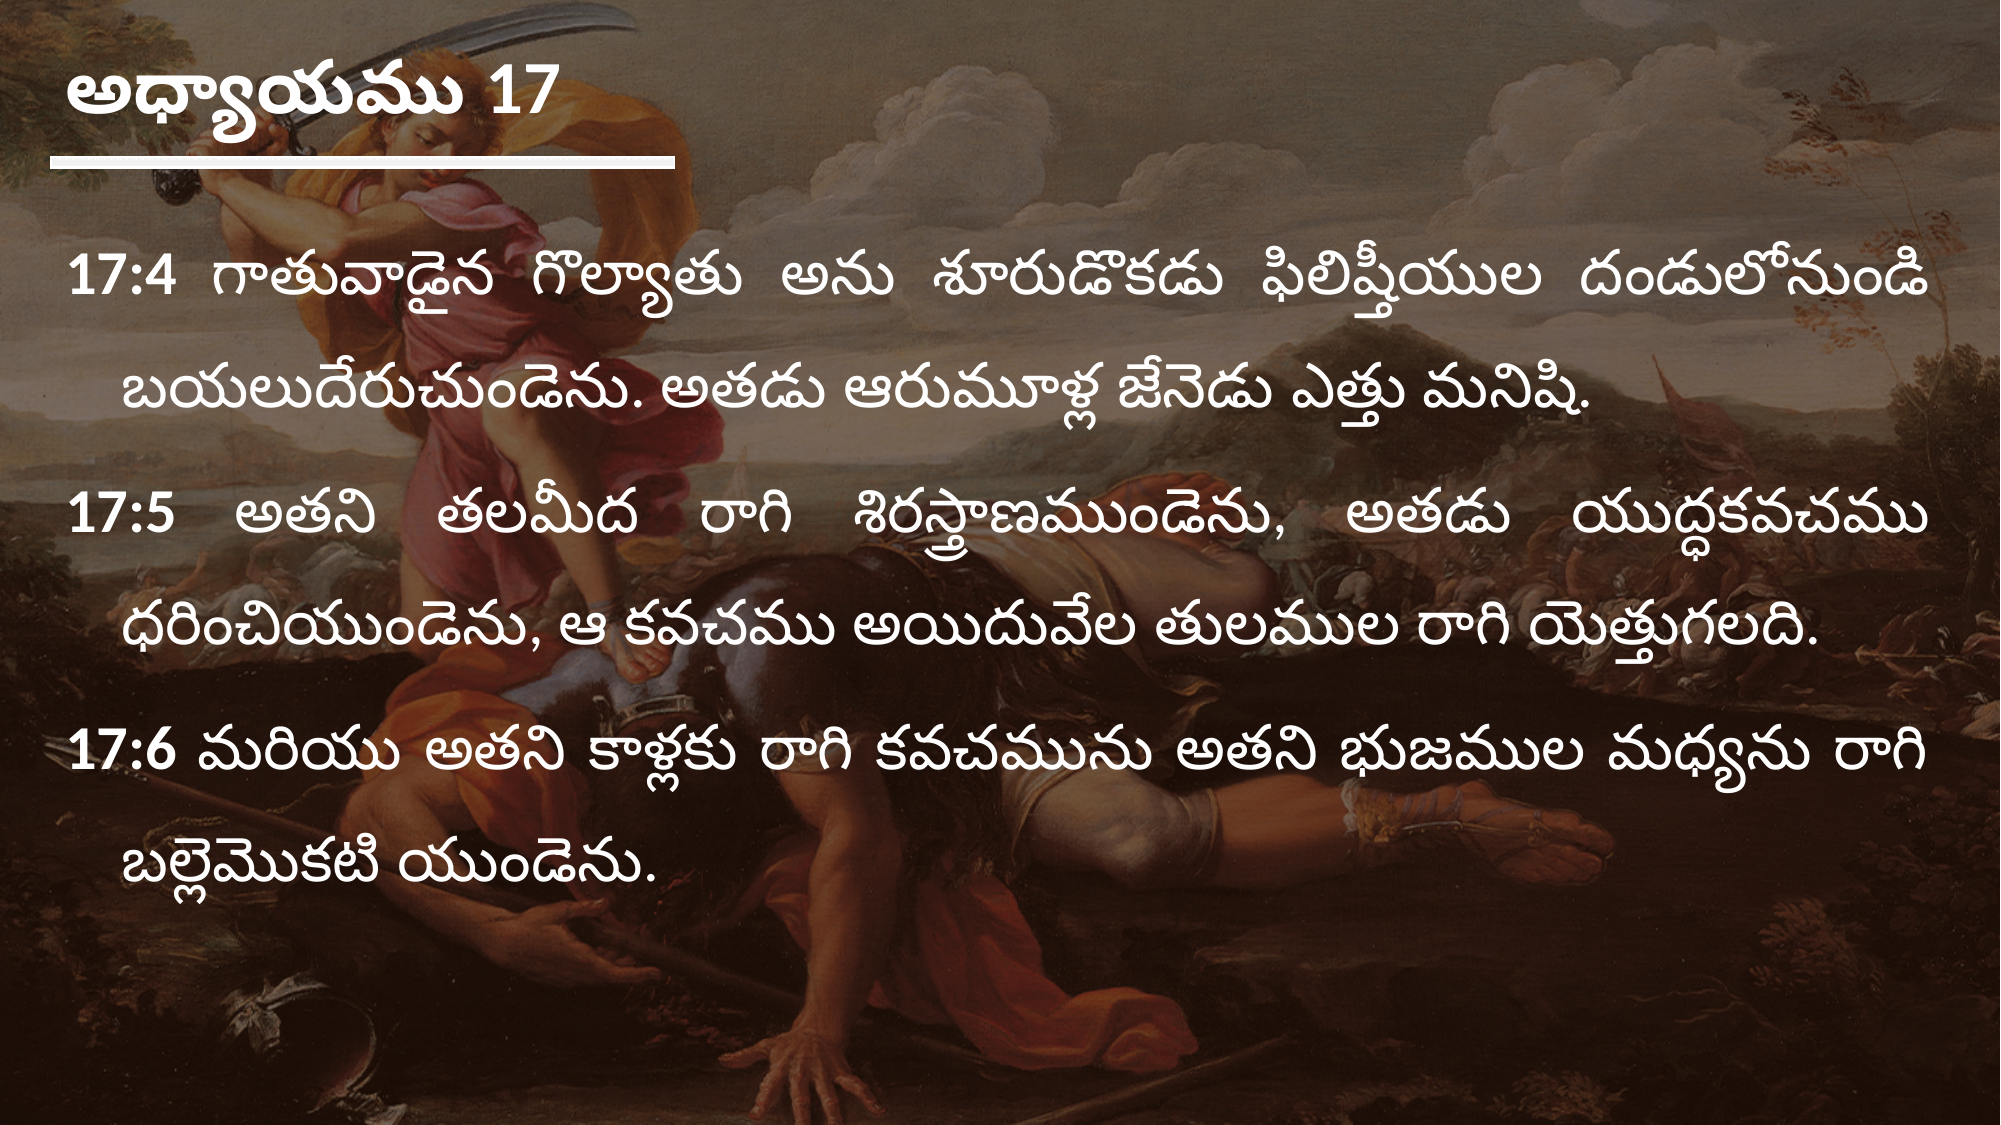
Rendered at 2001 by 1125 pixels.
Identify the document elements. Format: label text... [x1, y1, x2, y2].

title అధ్యాయము 17 [50, 0, 1925, 167]
picture [0, 0, 2000, 1125]
list 17:4 గాతువాడైన గొల్యాతు అను శూరుడొకడు ఫిలిష్తీయుల దండులోనుండి బయలుదేరుచుండెను. అతడు ఆరుమూళ్ల జేనెడు ఎత్తు మనిషి. 17:5 అతని తలమీద రాగి శిరస్త్రాణముండెను, అతడు యుద్ధకవచము ధరించియుండెను, ఆ కవచము అయిదువేల తులముల రాగి యెత్తుగలది. 17:6 మరియు అతని కాళ్లకు రాగి కవచమును అతని భుజముల మధ్యను రాగి బల్లెమొకటి యుండెను. [50, 187, 1946, 1063]
